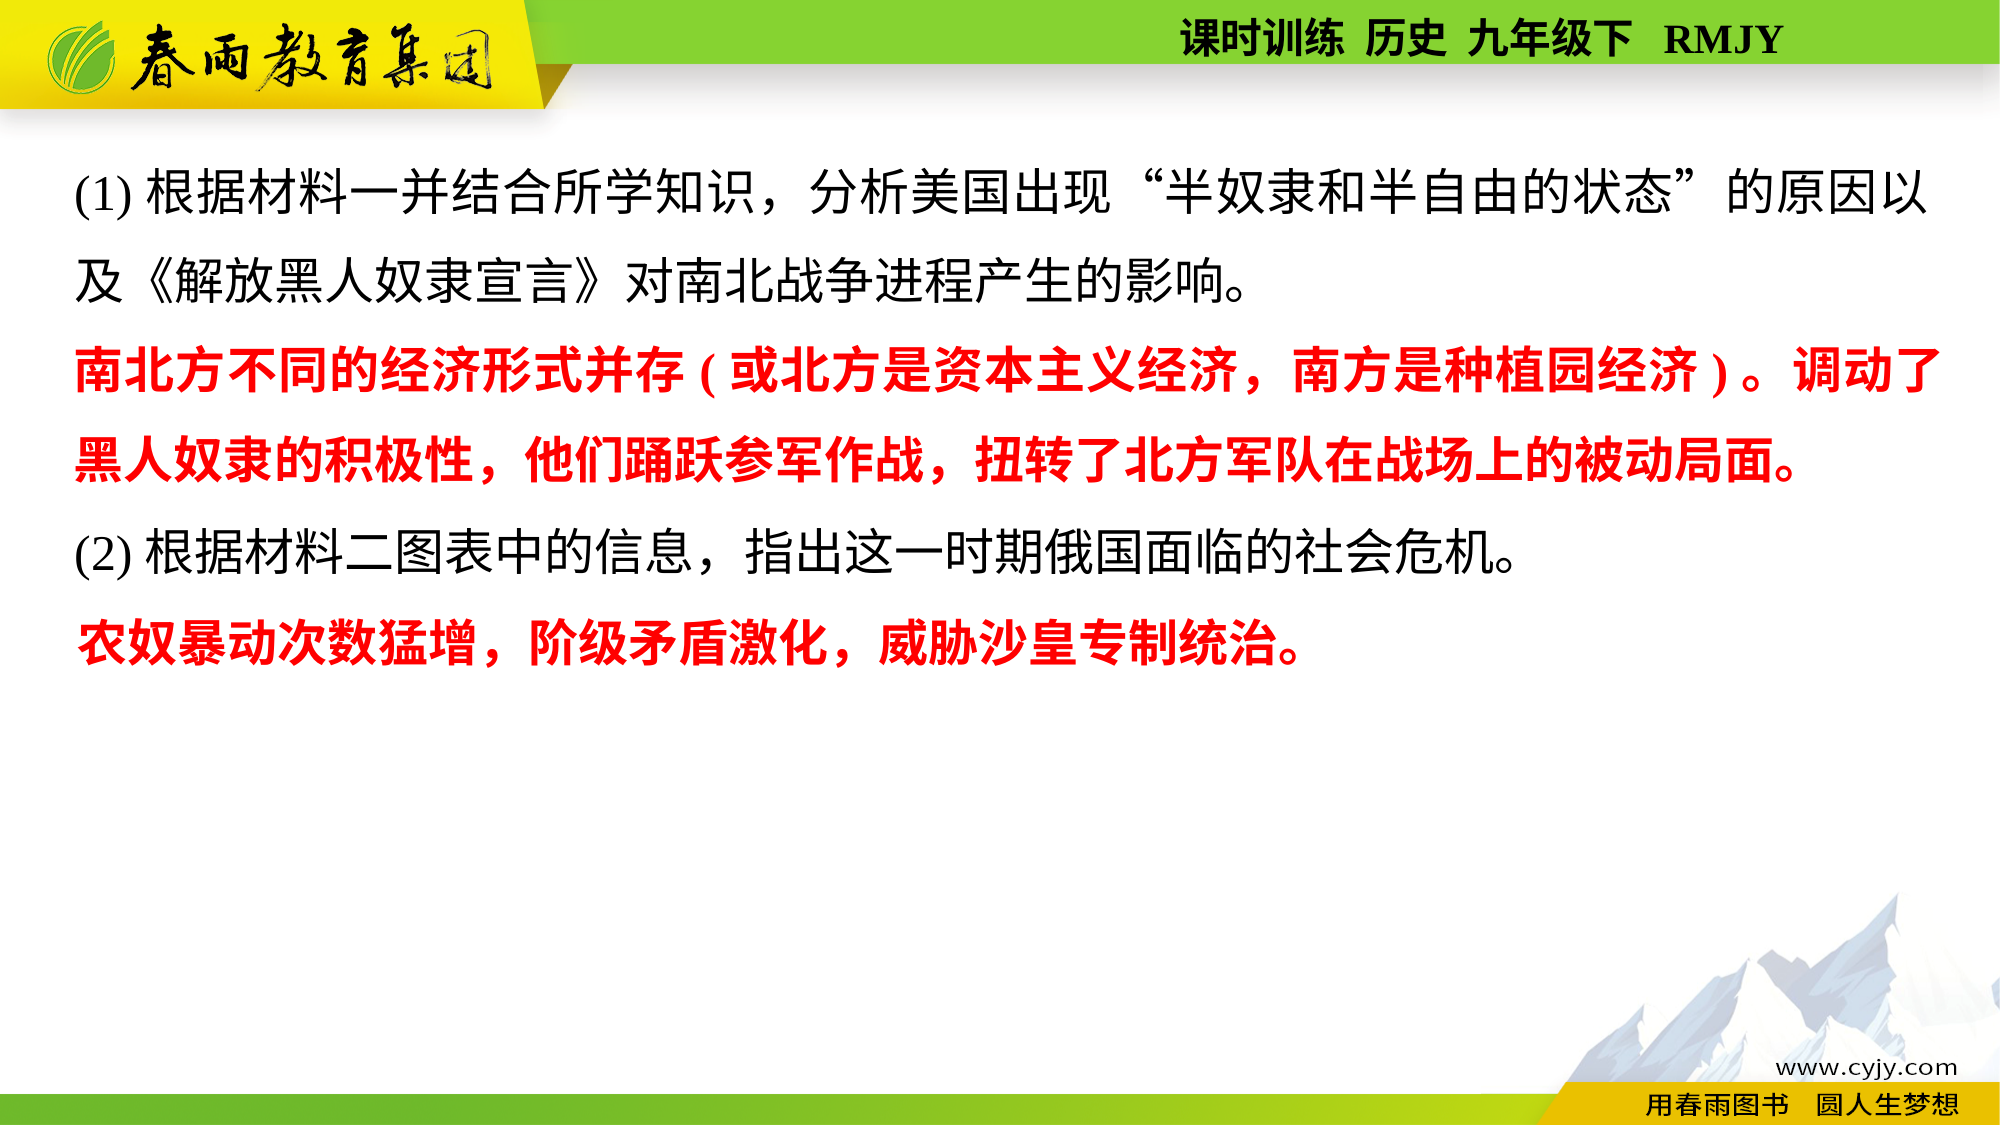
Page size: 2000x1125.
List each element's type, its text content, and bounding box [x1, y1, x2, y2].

picture [0, 0, 2000, 1125]
list (1)根据材料一并结合所学知识，分析美国出现“半奴隶和半自由的状态”的原因以及《解放黑人奴隶宣言》对南北战争进程产生的影响。 (2)根据材料二图表中的信息，指出这一时期俄国面临的社会危机。 [59, 496, 1944, 592]
list (1)根据材料一并结合所学知识，分析美国出现“半奴隶和半自由的状态”的原因以及《解放黑人奴隶宣言》对南北战争进程产生的影响。 (2)根据材料二图表中的信息，指出这一时期俄国面临的社会危机。 [59, 122, 1944, 301]
text_box 南北方不同的经济形式并存(或北方是资本主义经济，南方是种植园经济)。调动了黑人奴隶的积极性，他们踊跃参军作战，扭转了北方军队在战场上的被动局面。 [59, 301, 1960, 496]
text_box 农奴暴动次数猛增，阶级矛盾激化，威胁沙皇专制统治。 [63, 574, 1532, 679]
